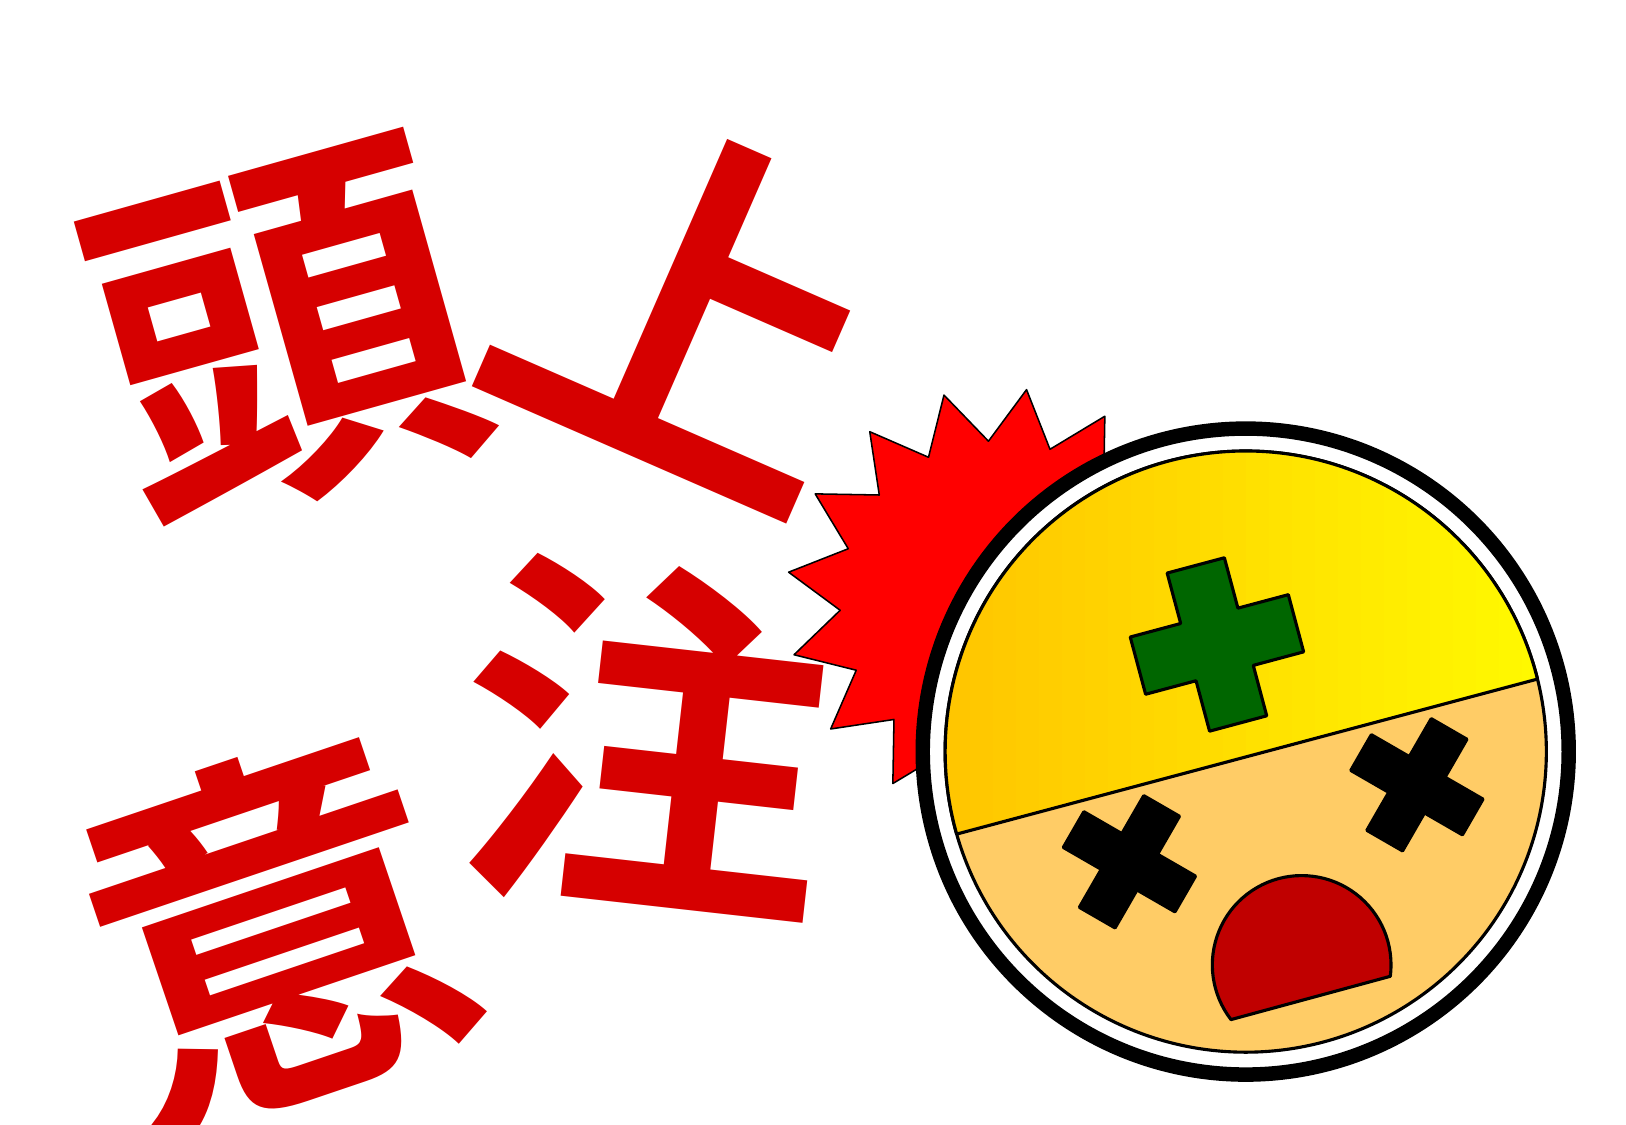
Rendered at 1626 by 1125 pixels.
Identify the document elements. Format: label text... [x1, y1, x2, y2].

text_box 注 [419, 480, 818, 987]
text_box 頭 [21, 42, 536, 600]
text_box 上 [481, 10, 974, 519]
text_box 意 [4, 639, 537, 1125]
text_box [823, 341, 1564, 1093]
